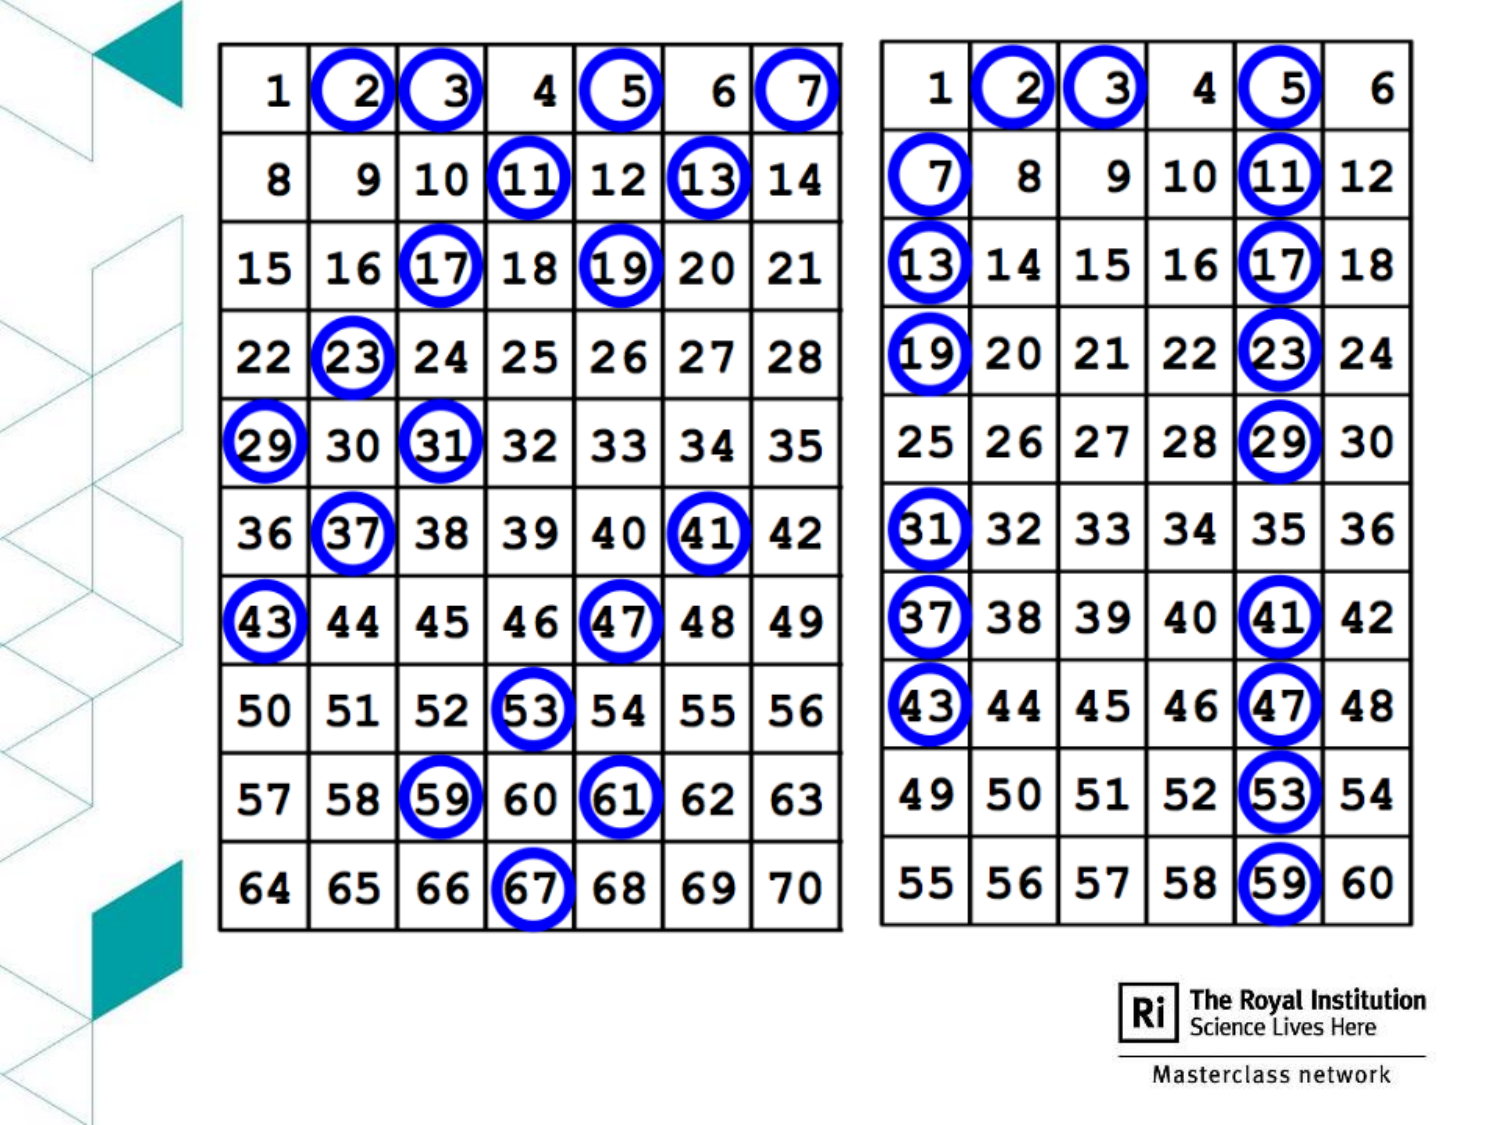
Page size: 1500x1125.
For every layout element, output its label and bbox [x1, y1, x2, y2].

picture [862, 32, 1421, 943]
picture [0, 0, 858, 1125]
picture [1112, 975, 1436, 1102]
